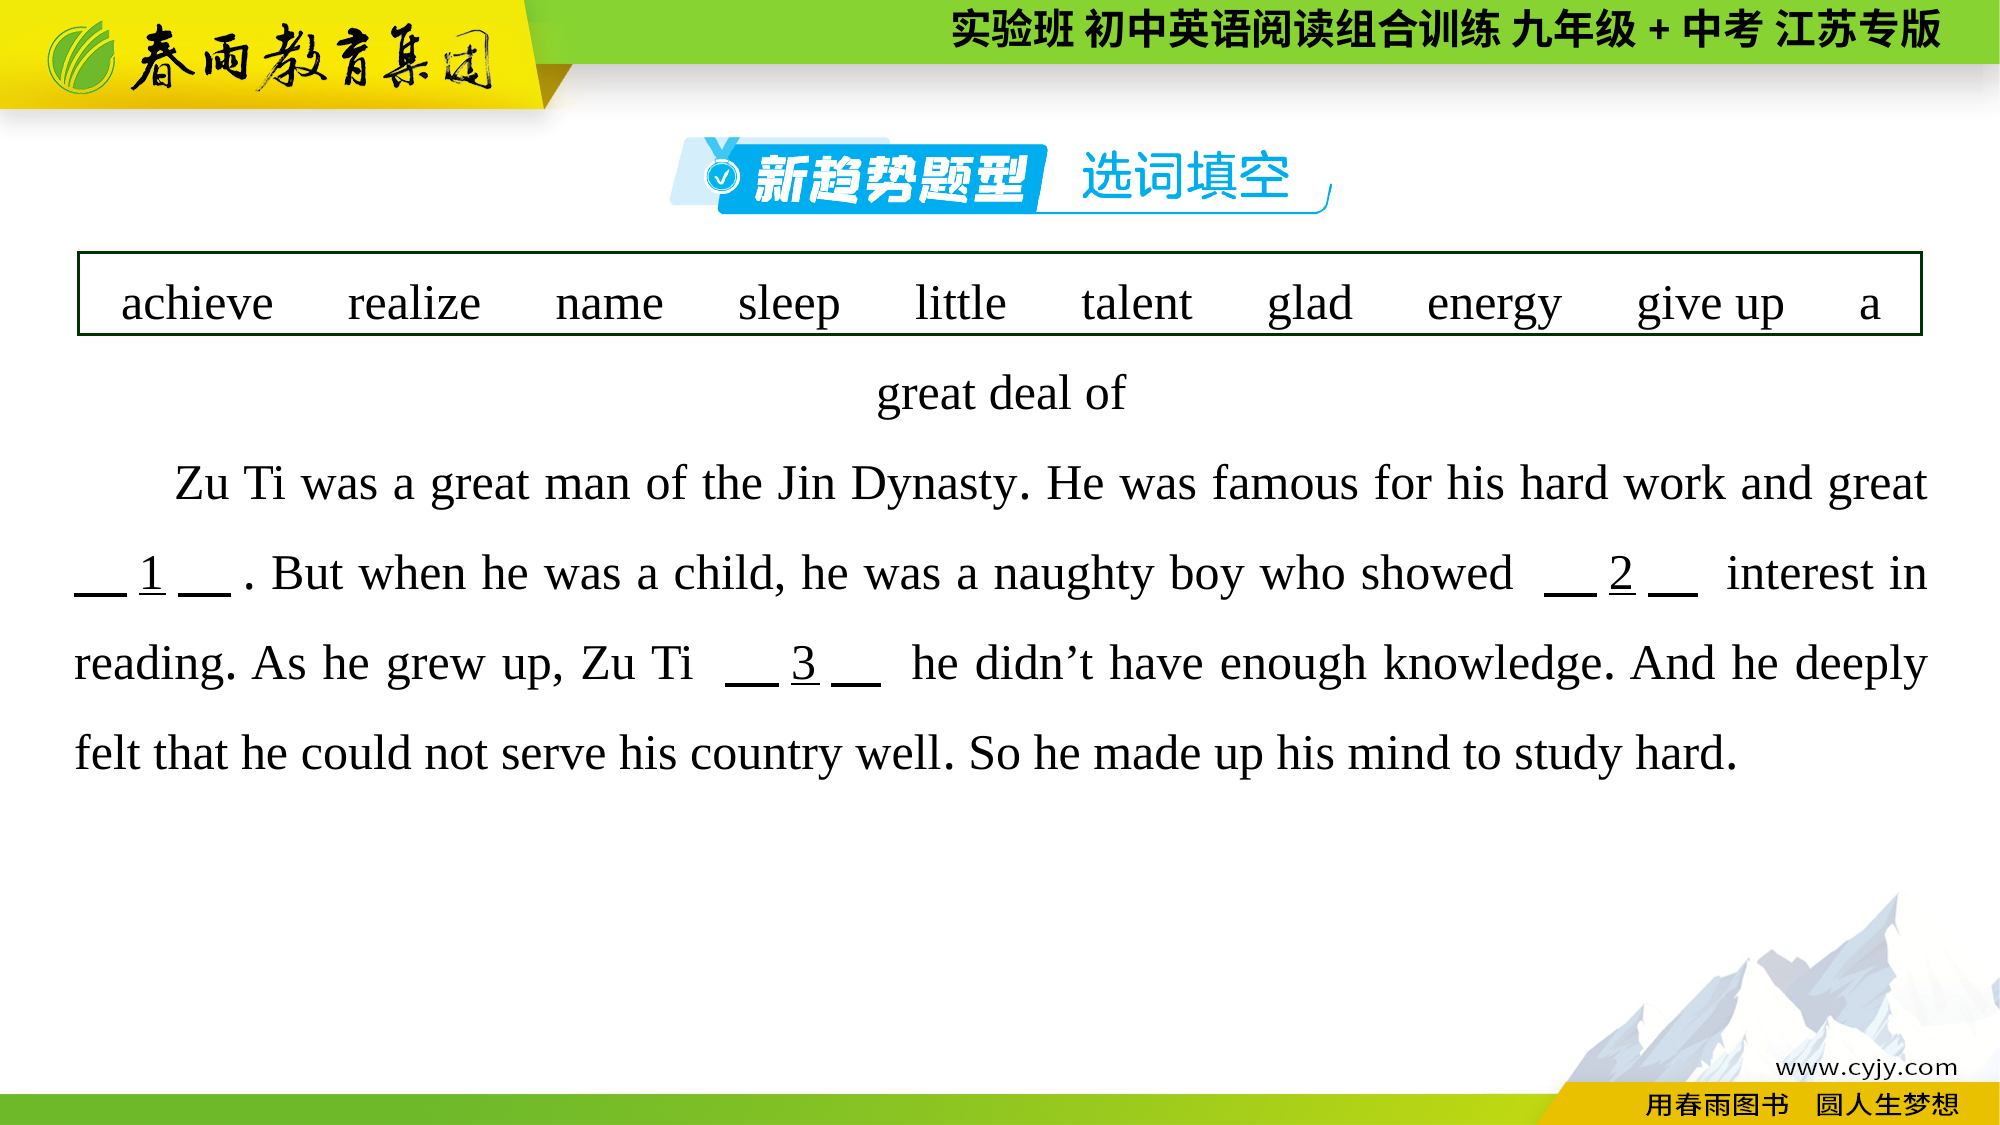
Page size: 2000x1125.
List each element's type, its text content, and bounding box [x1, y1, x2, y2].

list achieve realize name sleep little talent glad energy give up a great deal of Zu Ti was a great man of the Jin Dynasty. He was famous for his hard work and great 1 . But when he was a child, he was a naughty boy who showed 2 interest in reading. As he grew up, Zu Ti 3 he didn’t have enough knowledge. And he deeply felt that he could not serve his country well. So he made up his mind to study hard. [59, 232, 1944, 691]
picture [0, 0, 2000, 1125]
text_box [78, 252, 1922, 335]
